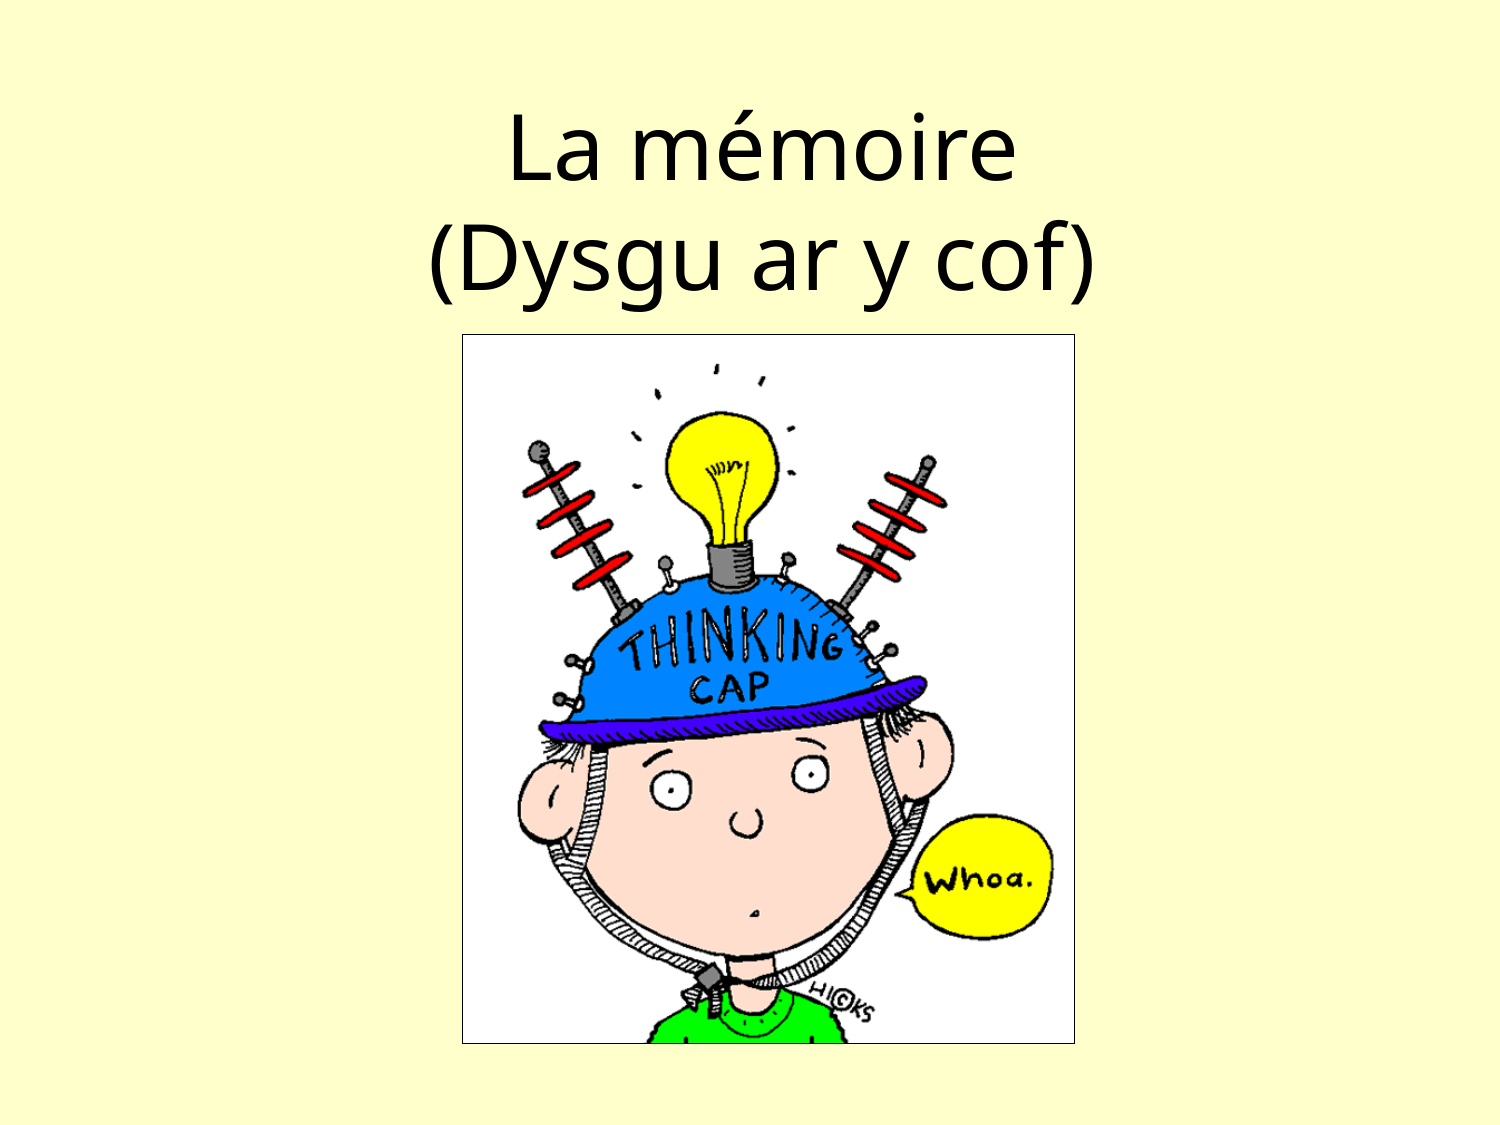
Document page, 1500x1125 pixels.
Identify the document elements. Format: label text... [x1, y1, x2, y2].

title La mémoire (Dysgu ar y cof) [125, 78, 1400, 320]
picture [462, 334, 1076, 1045]
